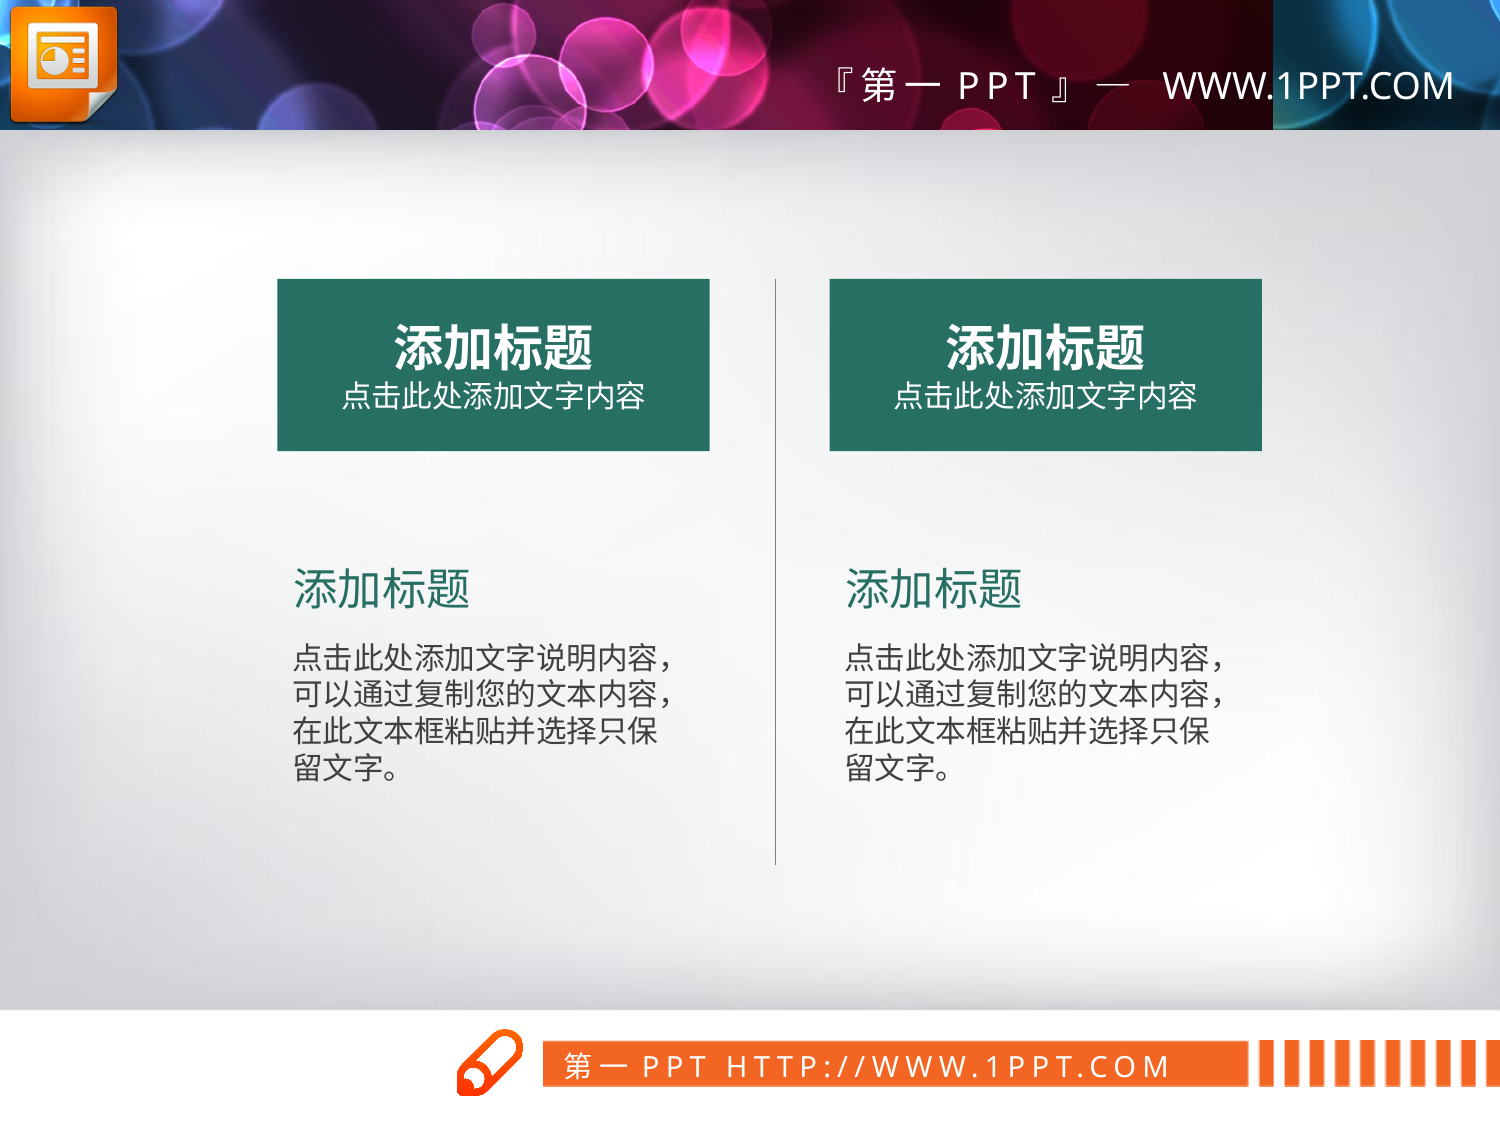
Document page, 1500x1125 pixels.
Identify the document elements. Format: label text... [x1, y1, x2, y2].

text_box 添加标题 点击此处添加文字内容 [829, 278, 1262, 452]
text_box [829, 552, 1231, 795]
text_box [277, 552, 679, 795]
picture [543, 1040, 1500, 1087]
text_box 添加标题 点击此处添加文字内容 [277, 278, 710, 452]
picture [0, 0, 1500, 1012]
